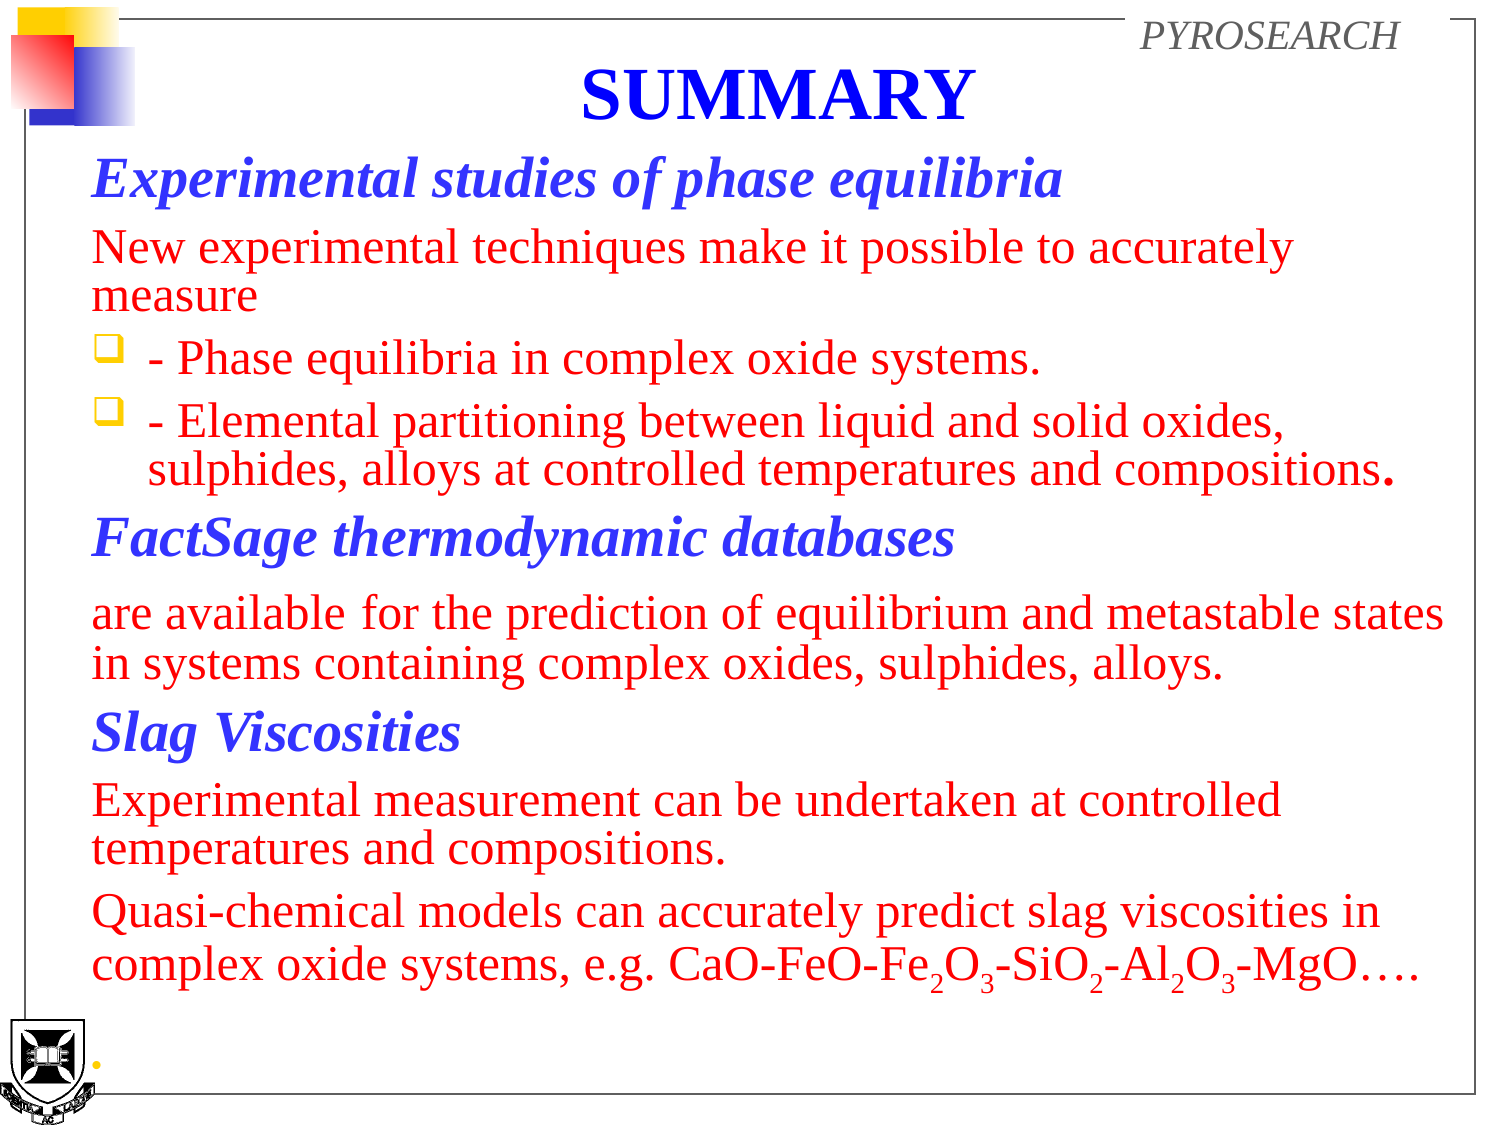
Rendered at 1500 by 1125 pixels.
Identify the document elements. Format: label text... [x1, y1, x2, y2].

text_box SUMMARY Experimental studies of phase equilibria New experimental techniques make it possible to accurately measure - Phase equilibria in complex oxide systems. - Elemental partitioning between liquid and solid oxides, sulphides, alloys at controlled temperatures and compositions. FactSage thermodynamic databases are available for the prediction of equilibrium and metastable states in systems containing complex oxides, sulphides, alloys. Slag Viscosities Experimental measurement can be undertaken at controlled temperatures and compositions. Quasi-chemical models can accurately predict slag viscosities in complex oxide systems, e.g. CaO-FeO-Fe2O3-SiO2-Al2O3-MgO…. [76, 54, 1483, 876]
